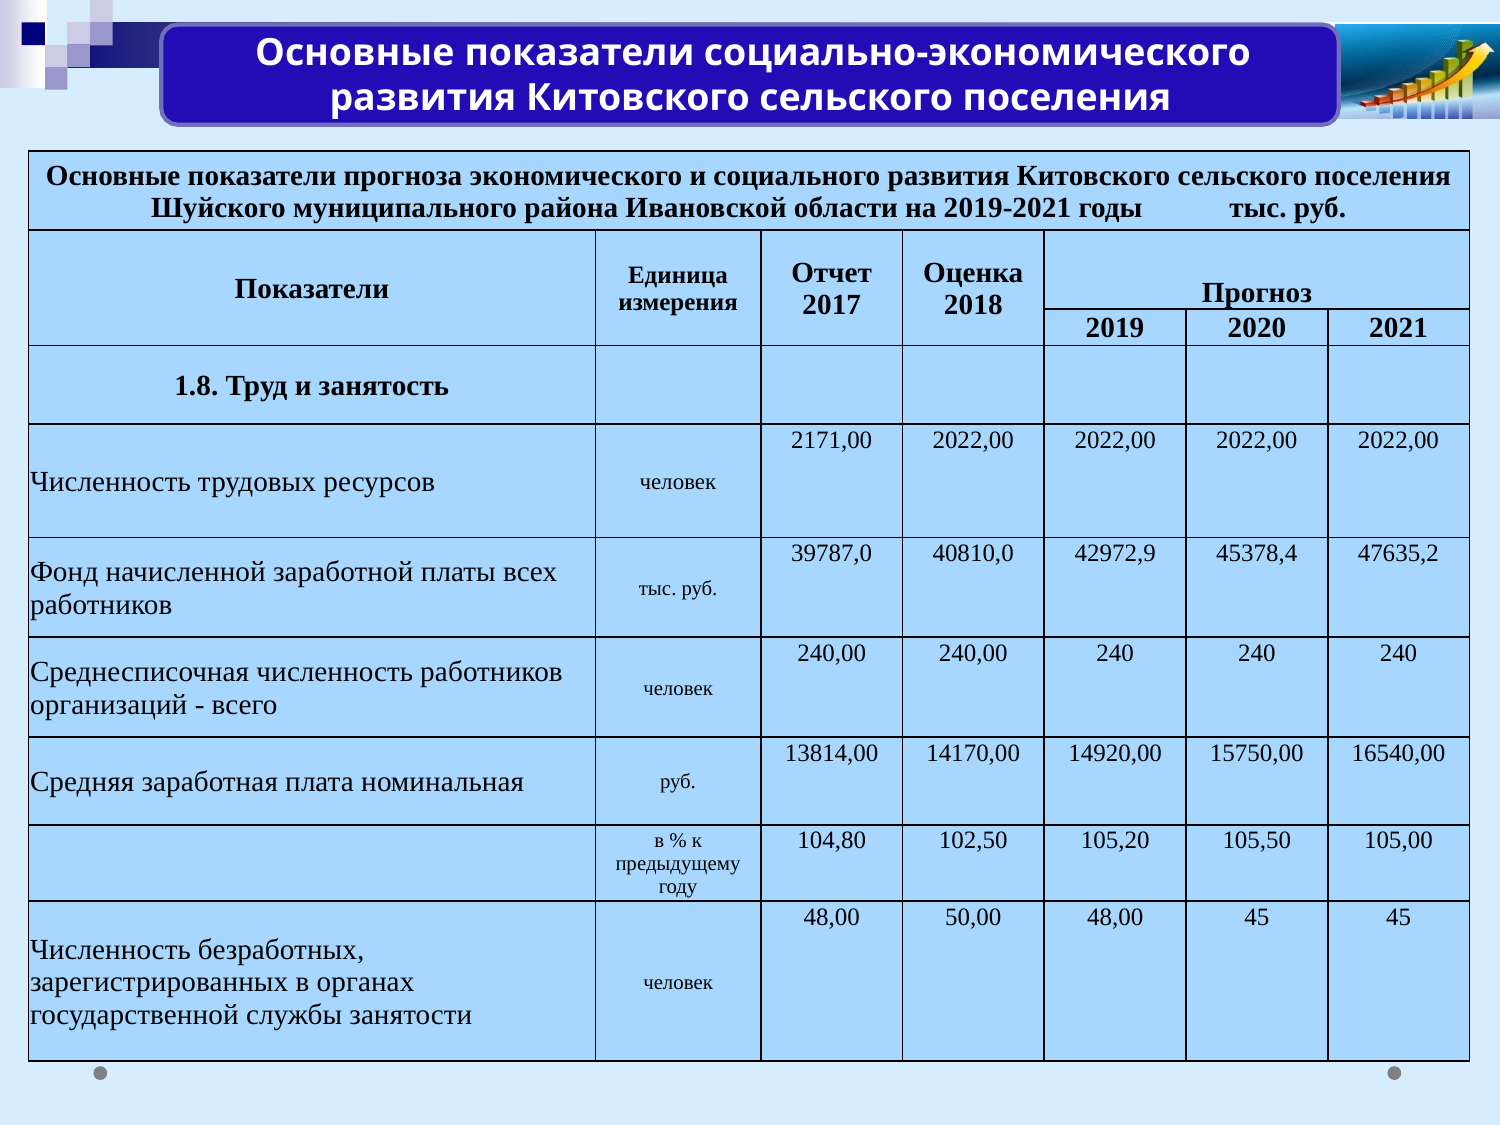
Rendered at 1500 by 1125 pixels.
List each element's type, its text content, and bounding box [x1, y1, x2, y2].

table_cell Фонд начисленной заработной платы всех работников [29, 538, 595, 636]
table_cell Среднесписочная численность работников организаций - всего [29, 638, 595, 736]
table_cell 50,00 [903, 902, 1043, 1060]
table_cell 15750,00 [1187, 738, 1327, 824]
table_cell человек [596, 638, 760, 736]
table_cell 39787,0 [762, 538, 902, 636]
table_cell Показатели [29, 231, 595, 345]
table_cell 2171,00 [762, 425, 902, 537]
table_cell 2022,00 [903, 425, 1043, 537]
table_cell в % к предыдущему году [596, 826, 760, 900]
table_cell 105,50 [1187, 826, 1327, 900]
table_cell Отчет 2017 [762, 231, 902, 345]
table_cell 2021 [1329, 310, 1469, 345]
table_cell 105,20 [1045, 826, 1185, 900]
table_cell 45378,4 [1187, 538, 1327, 636]
table_cell 2020 [1187, 310, 1327, 345]
table_cell 240,00 [903, 638, 1043, 736]
table_cell 16540,00 [1329, 738, 1469, 824]
table_cell Средняя заработная плата номинальная [29, 738, 595, 824]
table_cell человек [596, 902, 760, 1060]
table_cell 45 [1187, 902, 1327, 1060]
table_cell 240 [1045, 638, 1185, 736]
table_cell [1329, 346, 1469, 423]
text_box [90, 22, 1500, 68]
table_header Основные показатели прогноза экономического и социального развития Китовского сельского поселения Шуйского муниципального района Ивановской области на 2019-2021 годы тыс. руб. [29, 152, 1469, 229]
text_box [89, 22, 113, 46]
text_box [45, 67, 68, 90]
table_cell 48,00 [1045, 902, 1185, 1060]
table_cell [1187, 346, 1327, 423]
table_cell руб. [596, 738, 760, 824]
table_cell 47635,2 [1329, 538, 1469, 636]
table_cell Численность трудовых ресурсов [29, 425, 595, 537]
table_cell 45 [1329, 902, 1469, 1060]
table_cell 2019 [1045, 310, 1185, 345]
text_box [1334, 24, 1500, 119]
table_cell 13814,00 [762, 738, 902, 824]
table_cell 1.8. Труд и занятость [29, 346, 595, 423]
text_box [89, 0, 113, 22]
table_cell 240,00 [762, 638, 902, 736]
table_cell 240 [1329, 638, 1469, 736]
table_cell 40810,0 [903, 538, 1043, 636]
text_box Основные показатели социально-экономического развития Китовского сельского поселения [163, 26, 1337, 119]
text_box [21, 22, 45, 46]
table_cell 104,80 [762, 826, 902, 900]
table_cell Численность безработных, зарегистрированных в органах государственной службы занятости [29, 902, 595, 1060]
text_box [67, 22, 89, 44]
table_cell 105,00 [1329, 826, 1469, 900]
table_cell 2022,00 [1187, 425, 1327, 537]
text_box [0, 0, 47, 88]
table_cell 14920,00 [1045, 738, 1185, 824]
text_box [67, 44, 90, 68]
table_cell [596, 346, 760, 423]
table_cell [1045, 346, 1185, 423]
table_cell Прогноз [1045, 231, 1469, 308]
table_cell 14170,00 [903, 738, 1043, 824]
table_cell 102,50 [903, 826, 1043, 900]
table_cell 42972,9 [1045, 538, 1185, 636]
table_cell 240 [1187, 638, 1327, 736]
table_cell Оценка 2018 [903, 231, 1043, 345]
table_cell Единица измерения [596, 231, 760, 345]
table_cell 2022,00 [1045, 425, 1185, 537]
table_cell 48,00 [762, 902, 902, 1060]
table_cell [762, 346, 902, 423]
text_box [165, 119, 1335, 125]
table_cell [29, 826, 595, 900]
table_cell [903, 346, 1043, 423]
table_cell 2022,00 [1329, 425, 1469, 537]
table_cell тыс. руб. [596, 538, 760, 636]
text_box [45, 45, 67, 67]
table_cell человек [596, 425, 760, 537]
